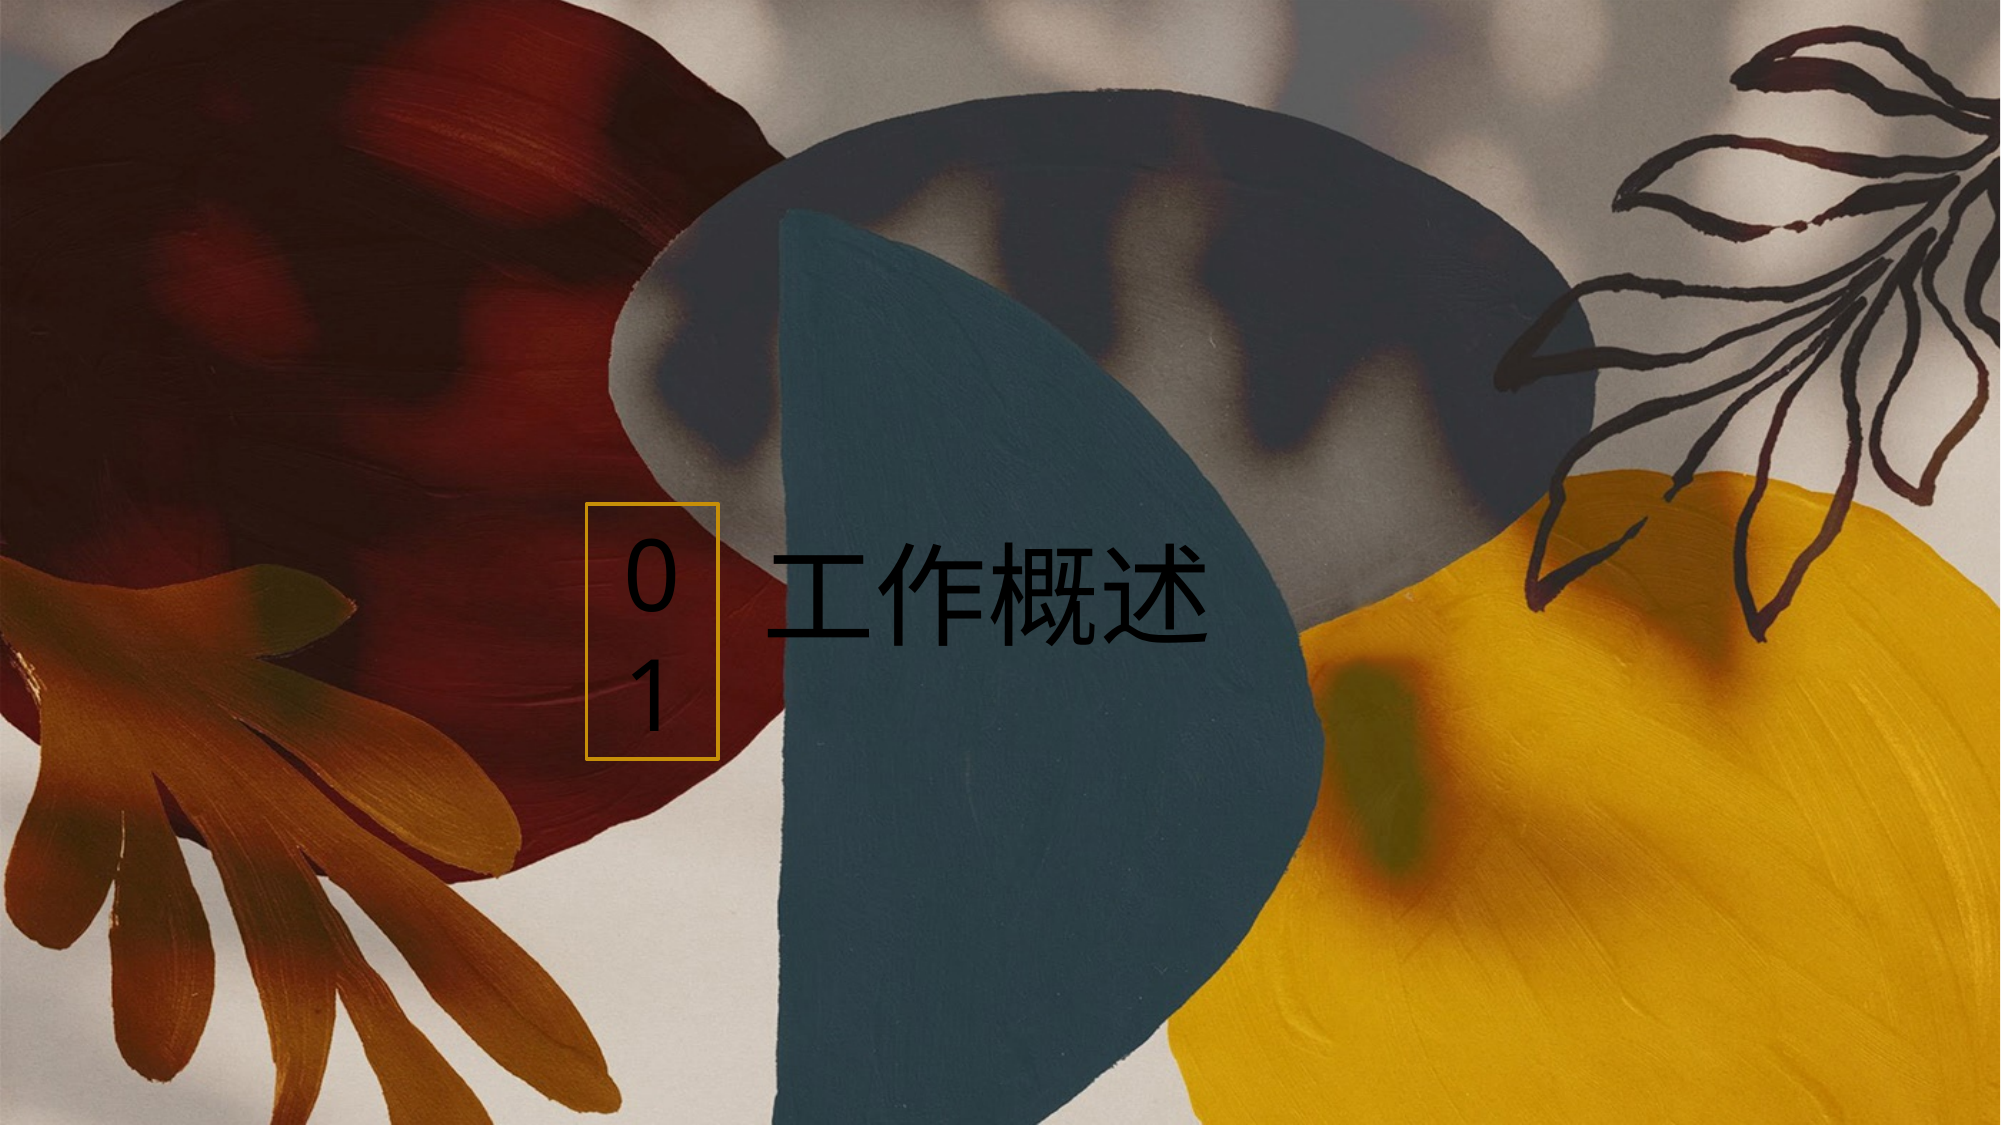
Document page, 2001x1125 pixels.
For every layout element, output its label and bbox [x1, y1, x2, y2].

picture [0, 0, 2001, 1125]
text_box [586, 450, 1450, 670]
